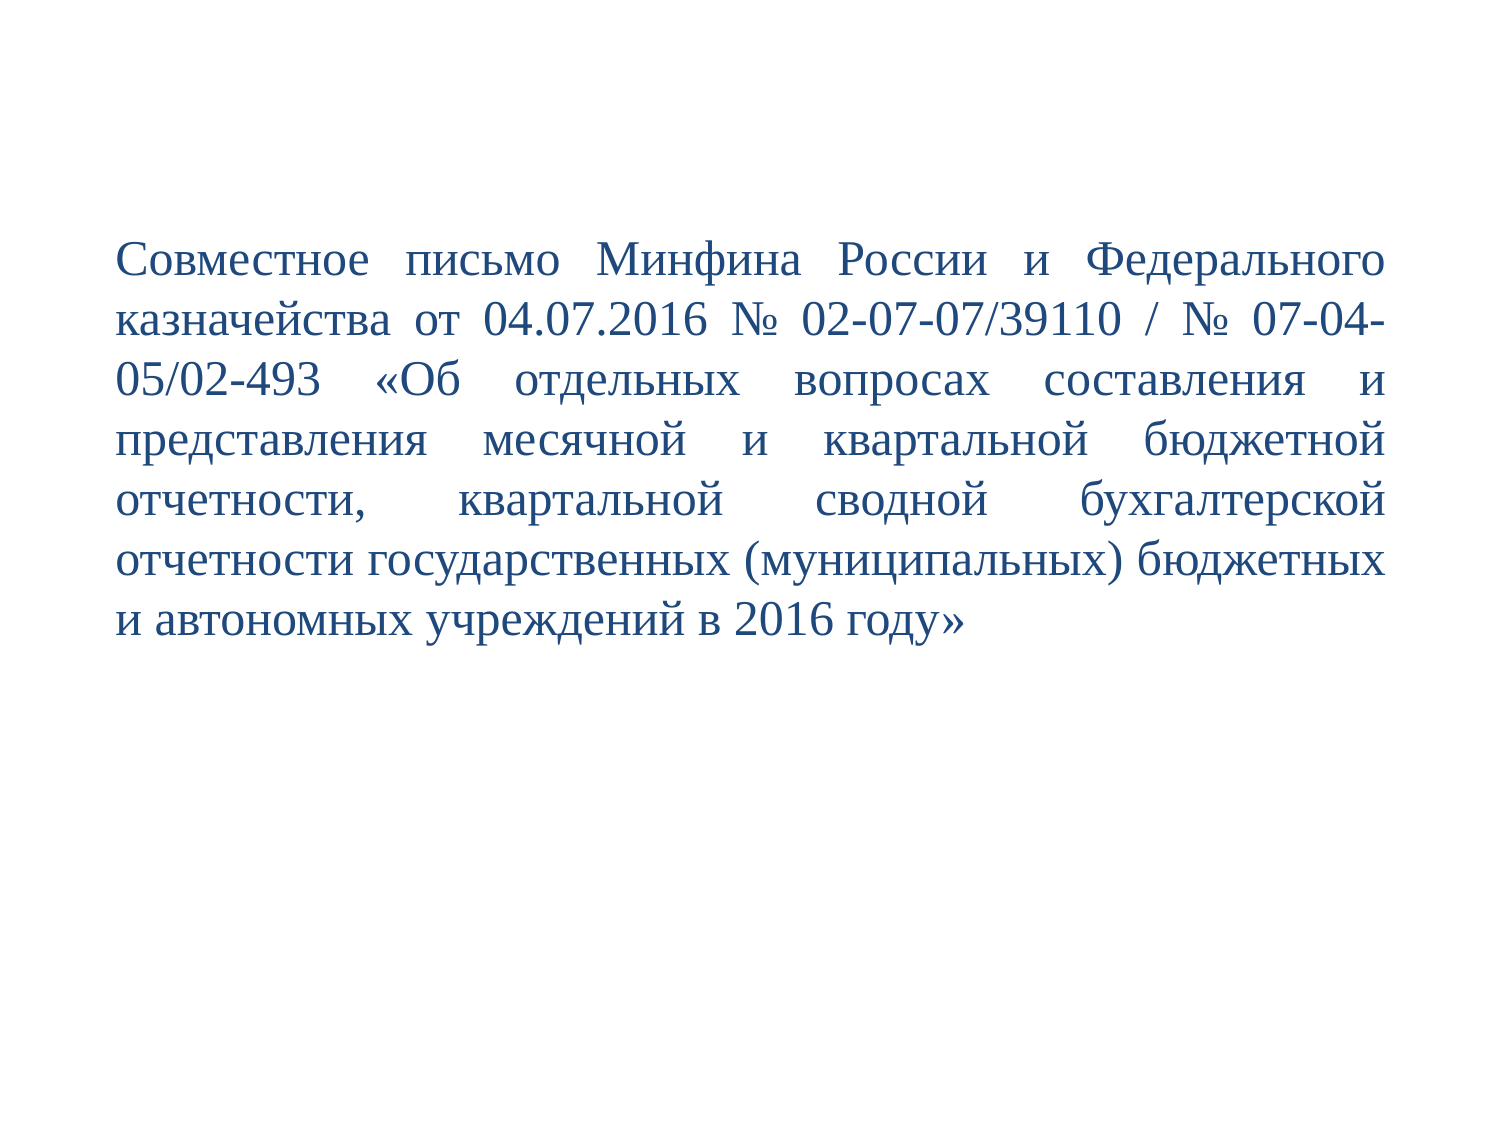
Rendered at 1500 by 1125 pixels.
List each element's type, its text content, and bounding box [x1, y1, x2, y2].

list Совместное письмо Минфина России и Федерального казначейства от 04.07.2016 № 02-07-07/39110 / № 07-04-05/02-493 «Об отдельных вопросах составления и представления месячной и квартальной бюджетной отчетности, квартальной сводной бухгалтерской отчетности государственных (муниципальных) бюджетных и автономных учреждений в 2016 году» [100, 172, 1402, 905]
